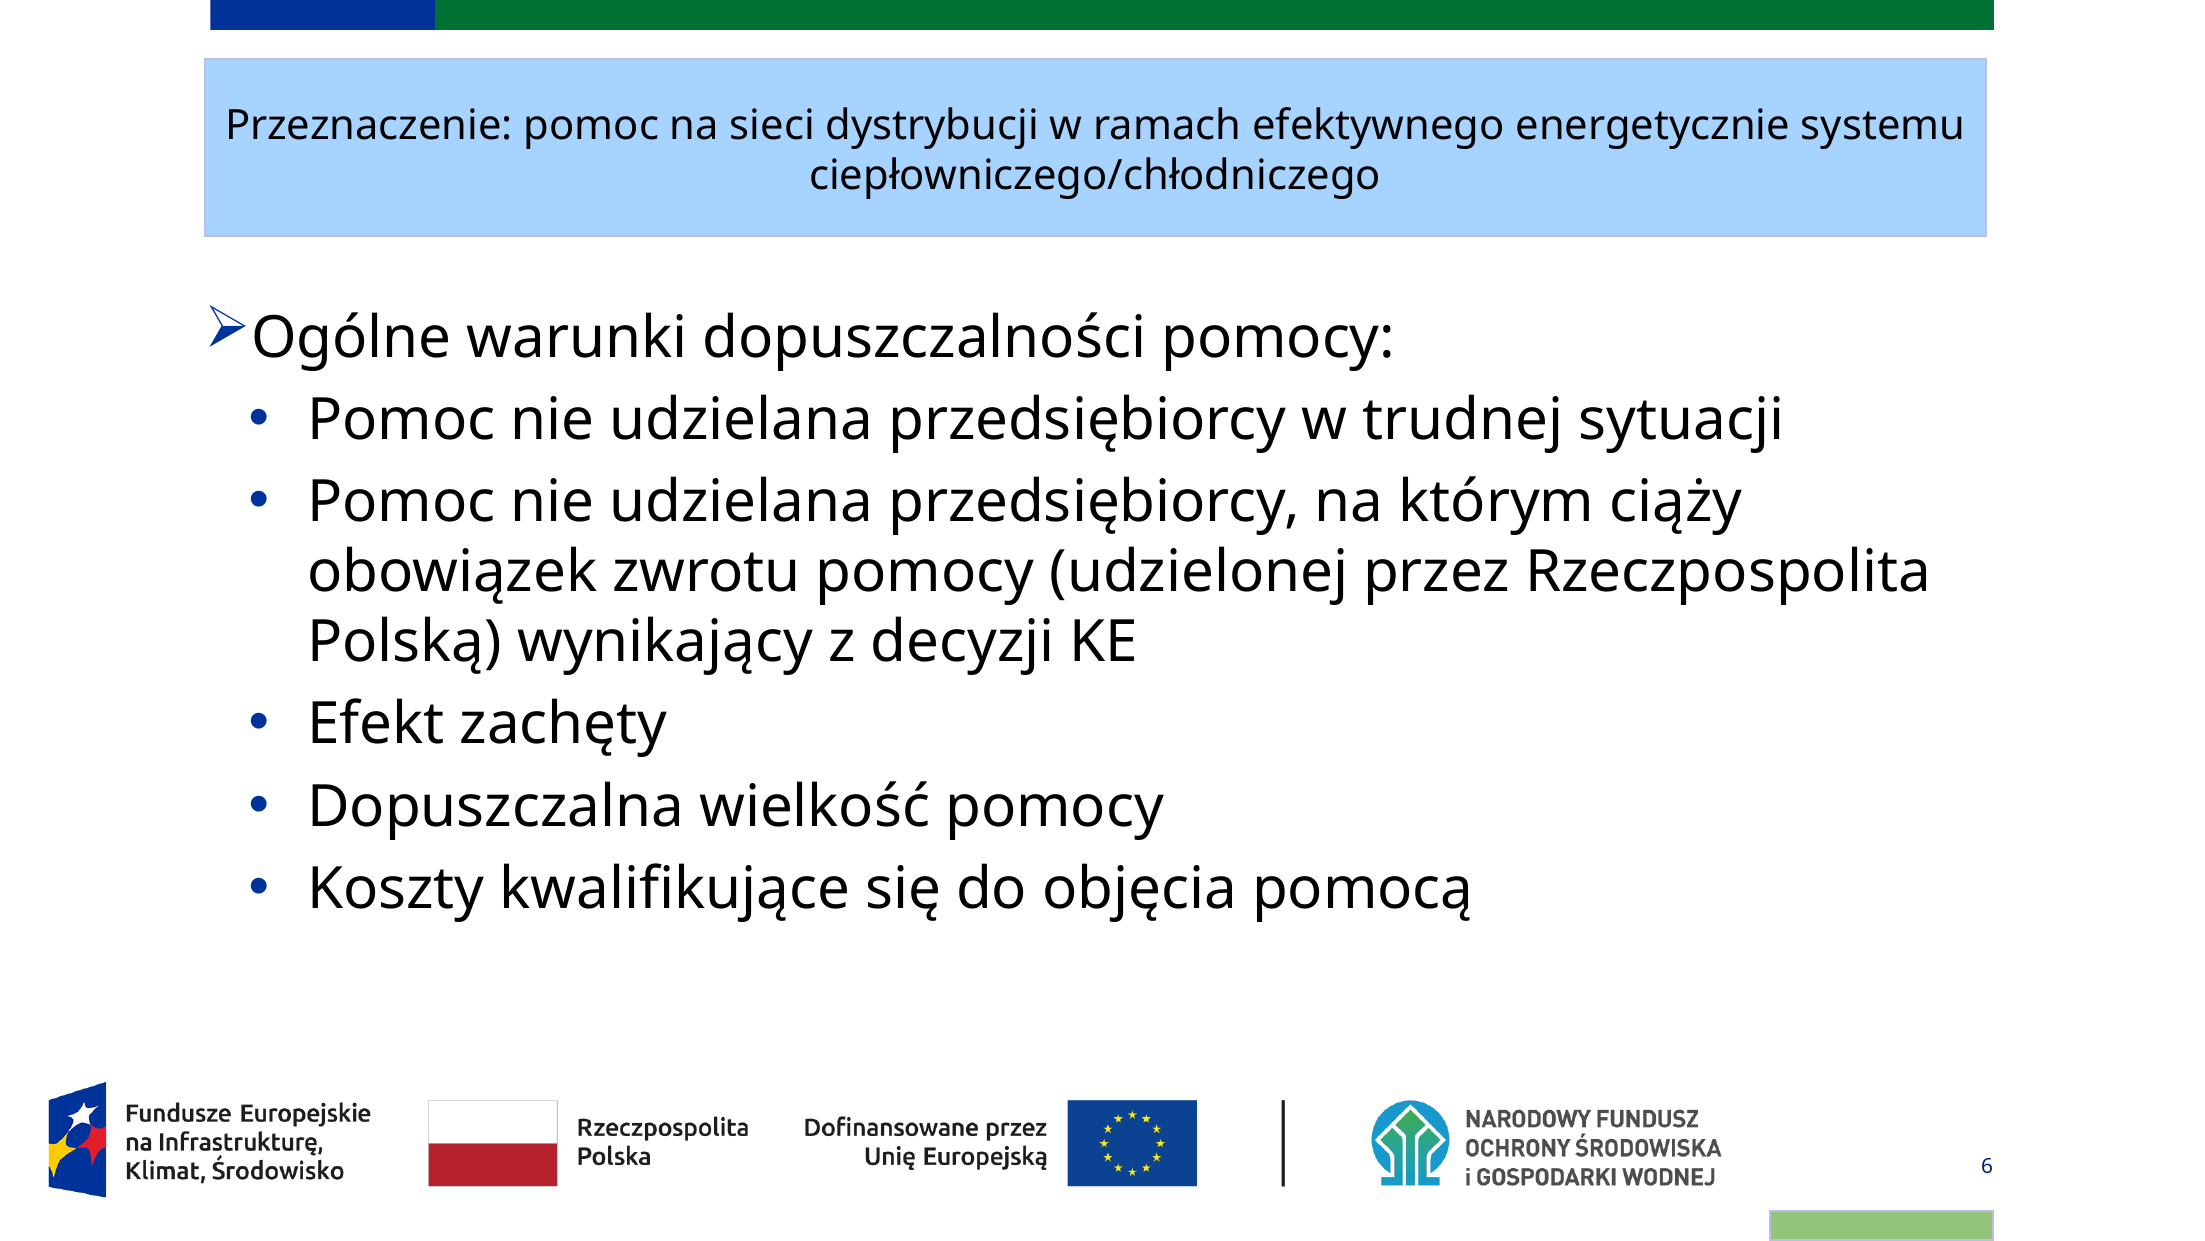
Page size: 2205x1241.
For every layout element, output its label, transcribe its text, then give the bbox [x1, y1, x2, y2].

picture [18, 1053, 1751, 1226]
list Ogólne warunki dopuszczalności pomocy: Pomoc nie udzielana przedsiębiorcy w trudnej sytuacji Pomoc nie udzielana przedsiębiorcy, na którym ciąży obowiązek zwrotu pomocy (udzielonej przez Rzeczpospolita Polską) wynikający z decyzji KE Efekt zachęty Dopuszczalna wielkość pomocy Koszty kwalifikujące się do objęcia pomocą [204, 236, 1987, 1054]
slide_number 6 [1770, 1151, 1993, 1182]
title Przeznaczenie: pomoc na sieci dystrybucji w ramach efektywnego energetycznie systemu ciepłowniczego/chłodniczego [204, 58, 1987, 236]
